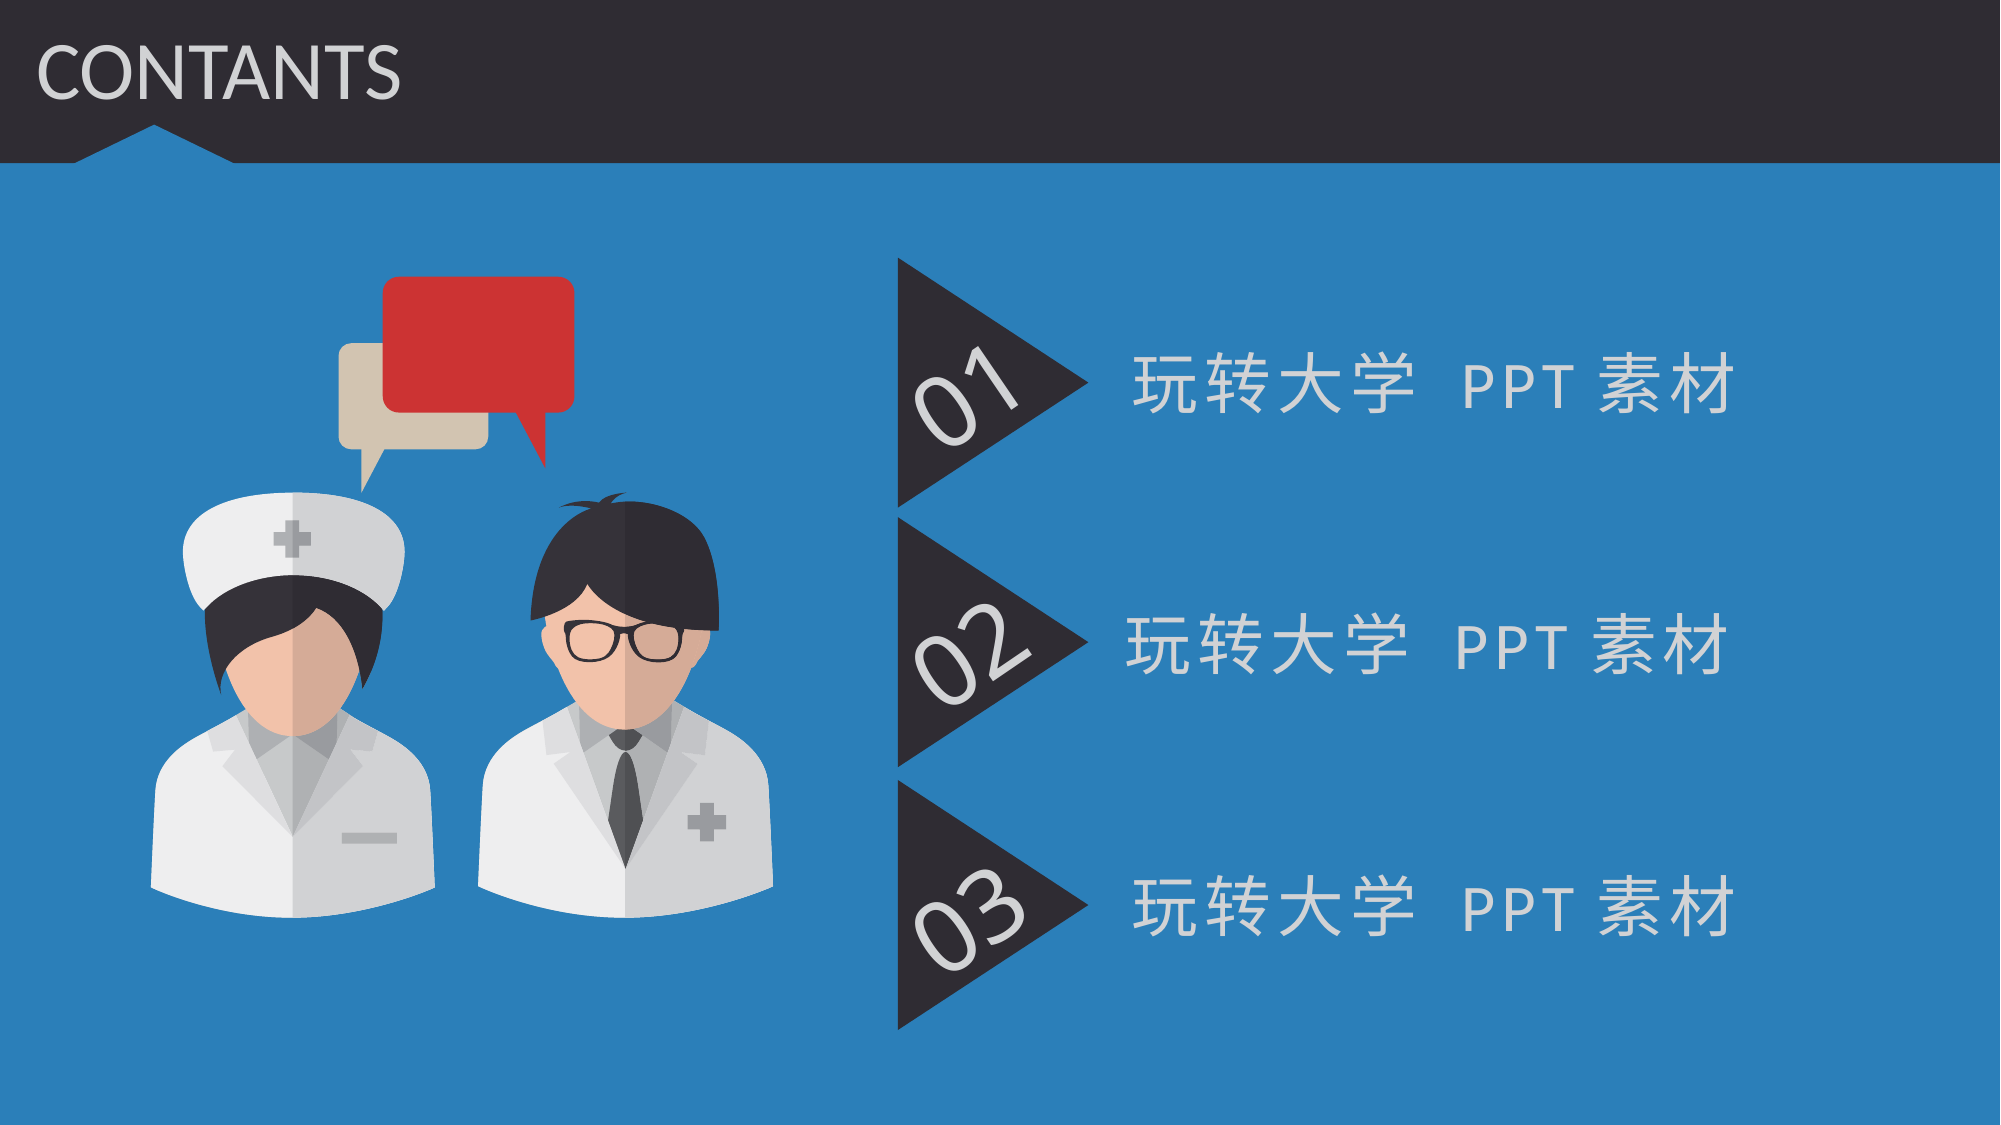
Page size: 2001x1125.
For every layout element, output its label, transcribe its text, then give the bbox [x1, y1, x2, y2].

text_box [894, 257, 1089, 508]
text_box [150, 276, 774, 918]
text_box 玩转大学 PPT素材 [1116, 857, 1925, 952]
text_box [894, 517, 1089, 768]
text_box 玩转大学 PPT素材 [1110, 595, 1918, 691]
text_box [894, 779, 1089, 1031]
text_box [0, 0, 2000, 197]
text_box 玩转大学 PPT素材 [1116, 334, 1925, 430]
